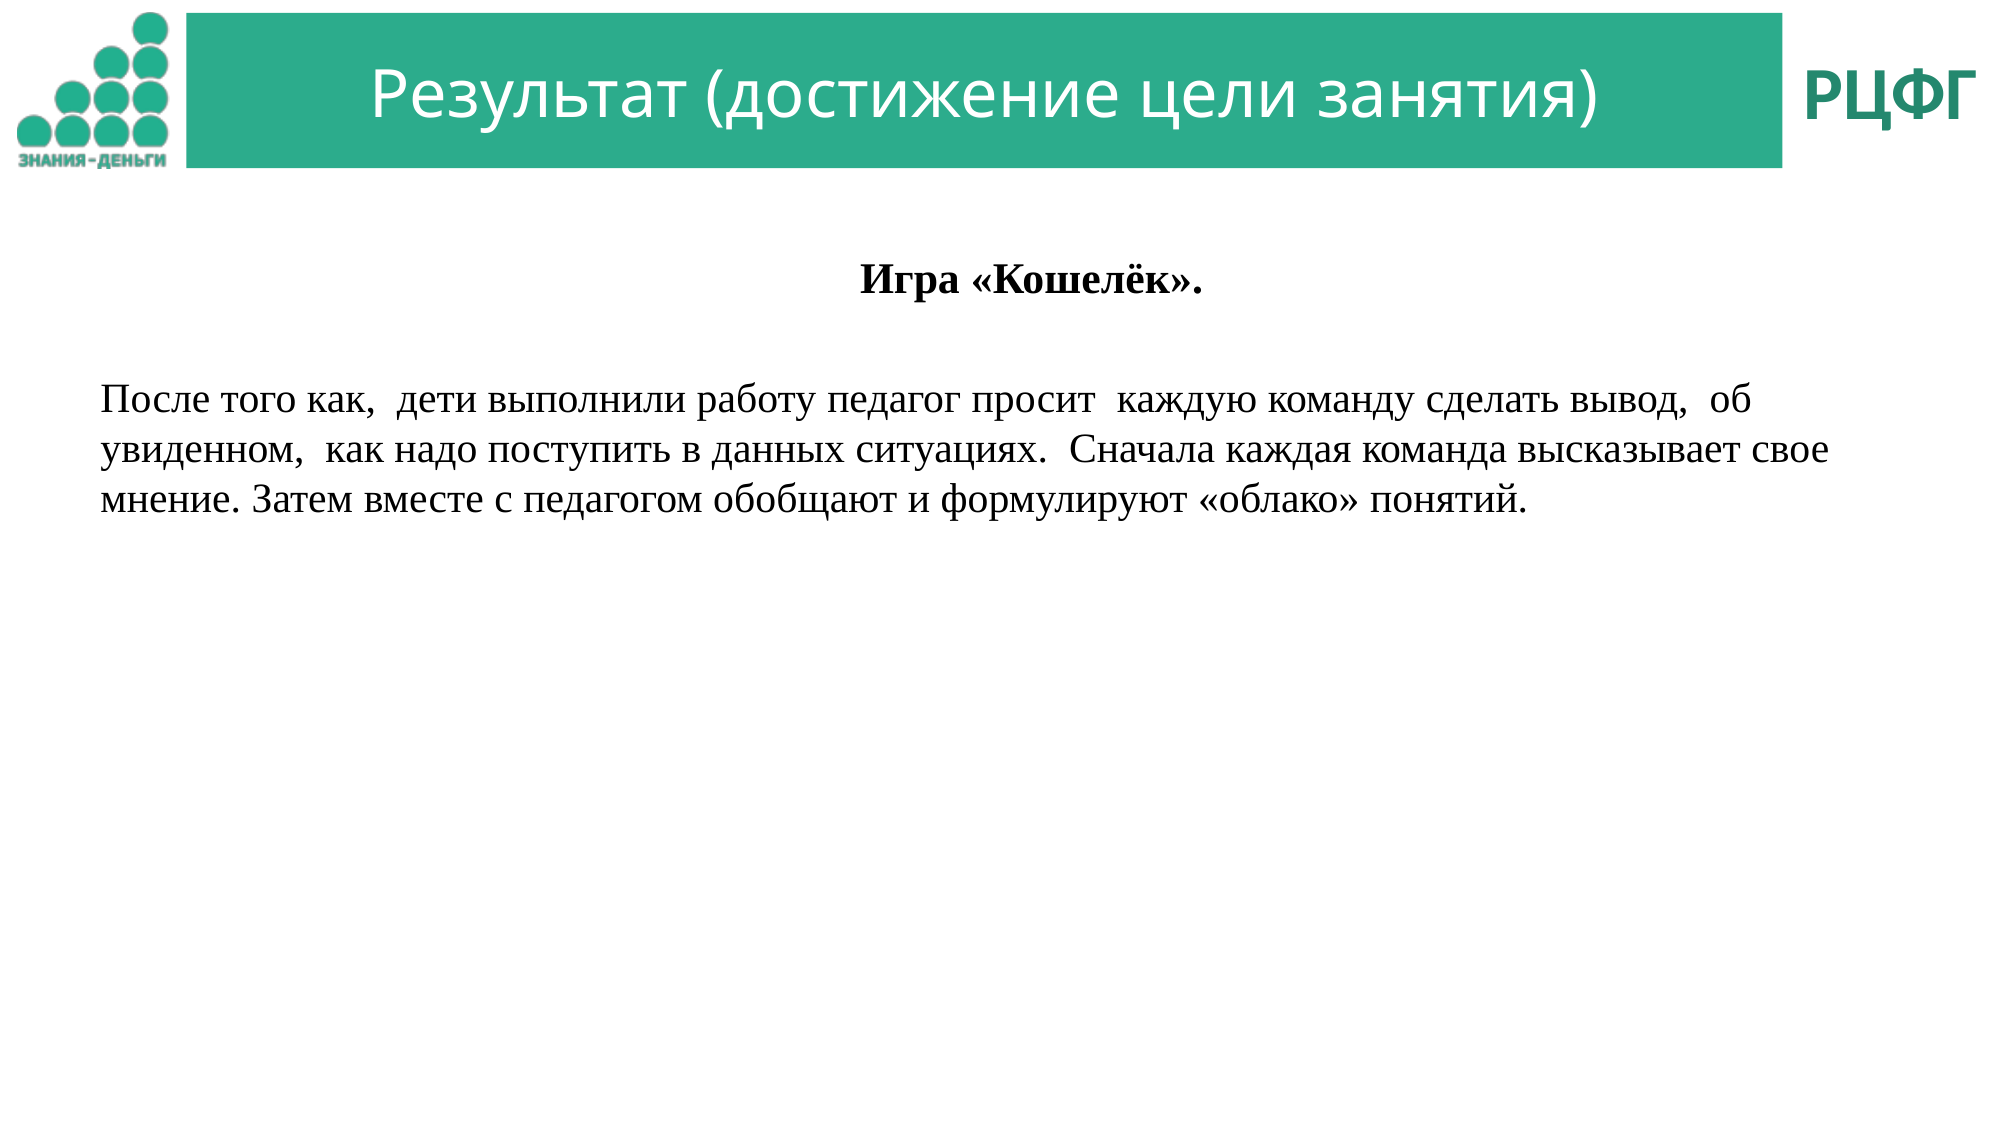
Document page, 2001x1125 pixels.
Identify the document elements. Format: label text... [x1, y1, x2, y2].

picture [17, 12, 170, 169]
text_box Игра «Кошелёк». После того как, дети выполнили работу педагог просит каждую команду сделать вывод, об увиденном, как надо поступить в данных ситуациях. Сначала каждая команда высказывает свое мнение. Затем вместе с педагогом обобщают и формулируют «облако» понятий. [92, 248, 1971, 694]
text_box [186, 12, 1783, 169]
text_box РЦФГ [1796, 37, 1986, 143]
